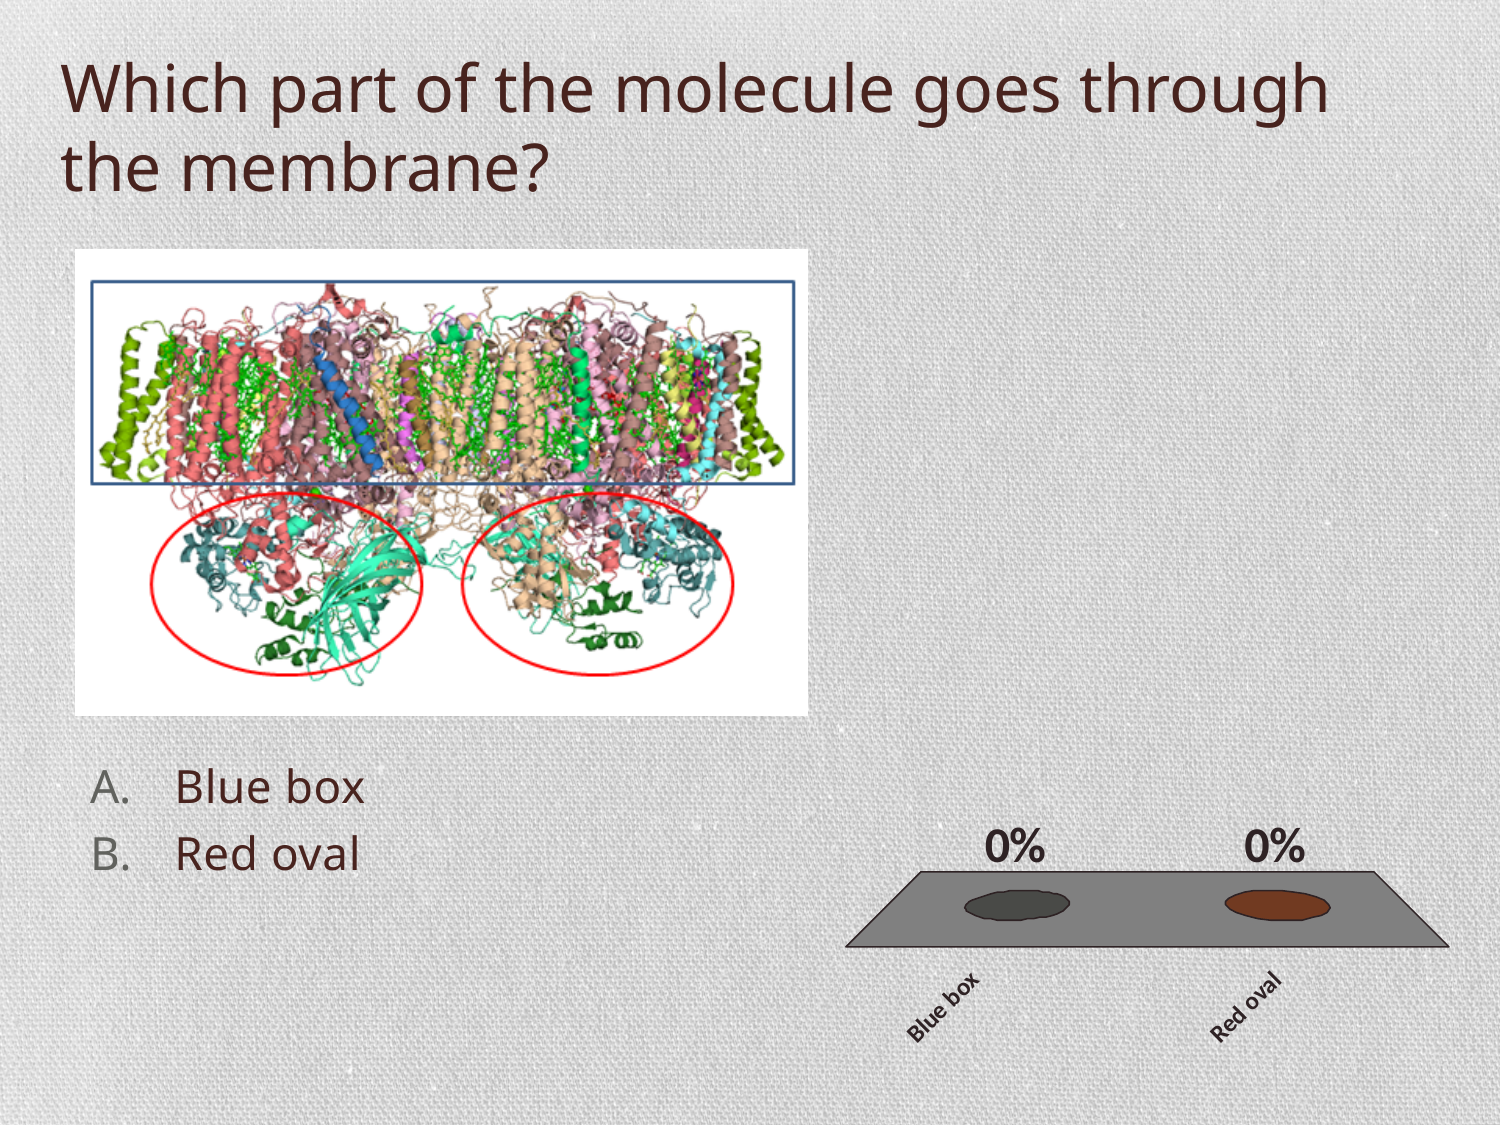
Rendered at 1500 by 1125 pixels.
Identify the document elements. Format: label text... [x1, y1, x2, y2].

list Blue box Red oval [75, 750, 737, 1005]
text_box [739, 262, 1490, 1107]
title Which part of the molecule goes through the membrane? [45, 37, 1455, 213]
picture [74, 249, 809, 716]
